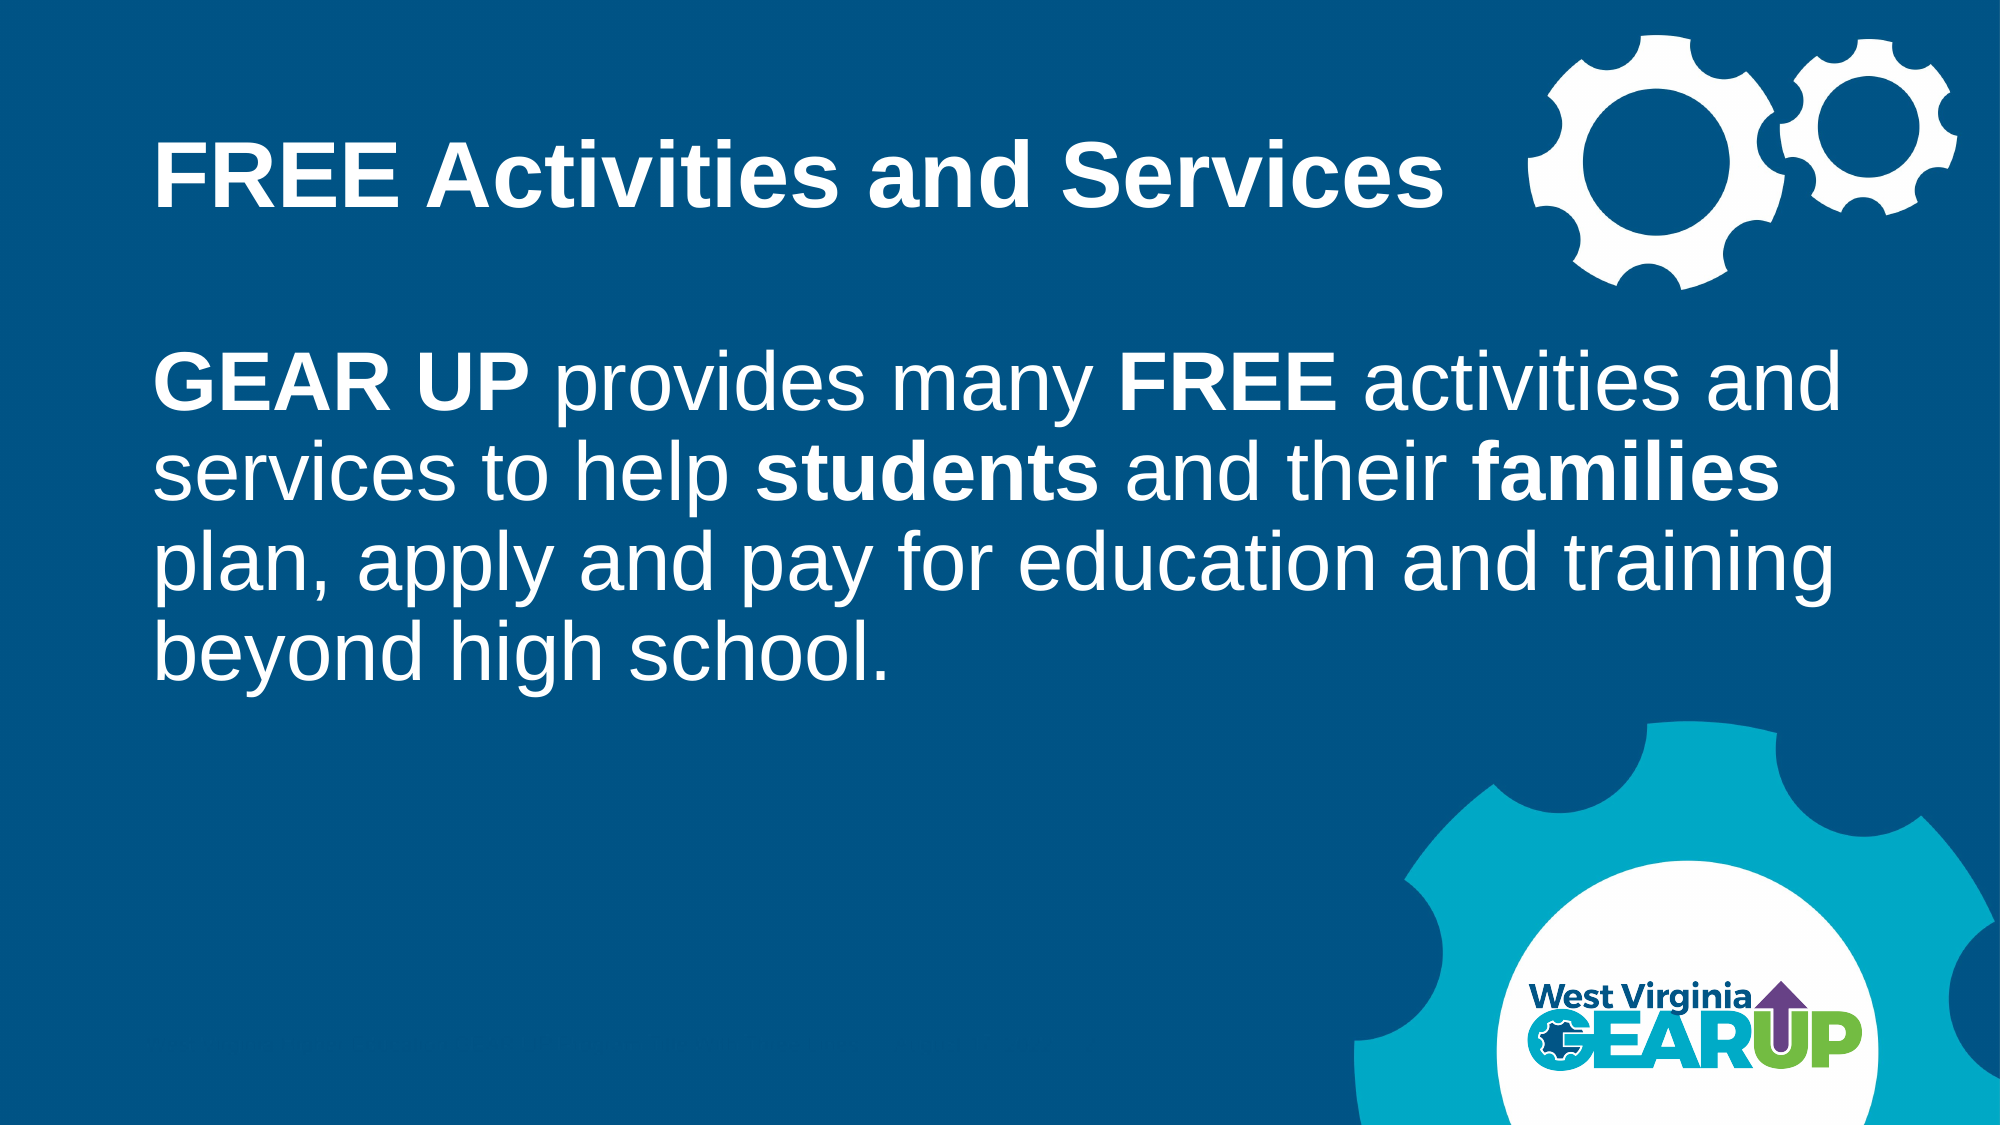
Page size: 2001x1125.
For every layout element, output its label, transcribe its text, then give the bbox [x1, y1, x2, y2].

picture [0, 0, 2000, 1125]
title FREE Activities and Services [137, 118, 1863, 220]
list GEAR UP provides many FREE activities and services to help students and their families plan, apply and pay for education and training beyond high school. [137, 331, 1863, 1046]
picture [1356, 818, 2000, 1125]
